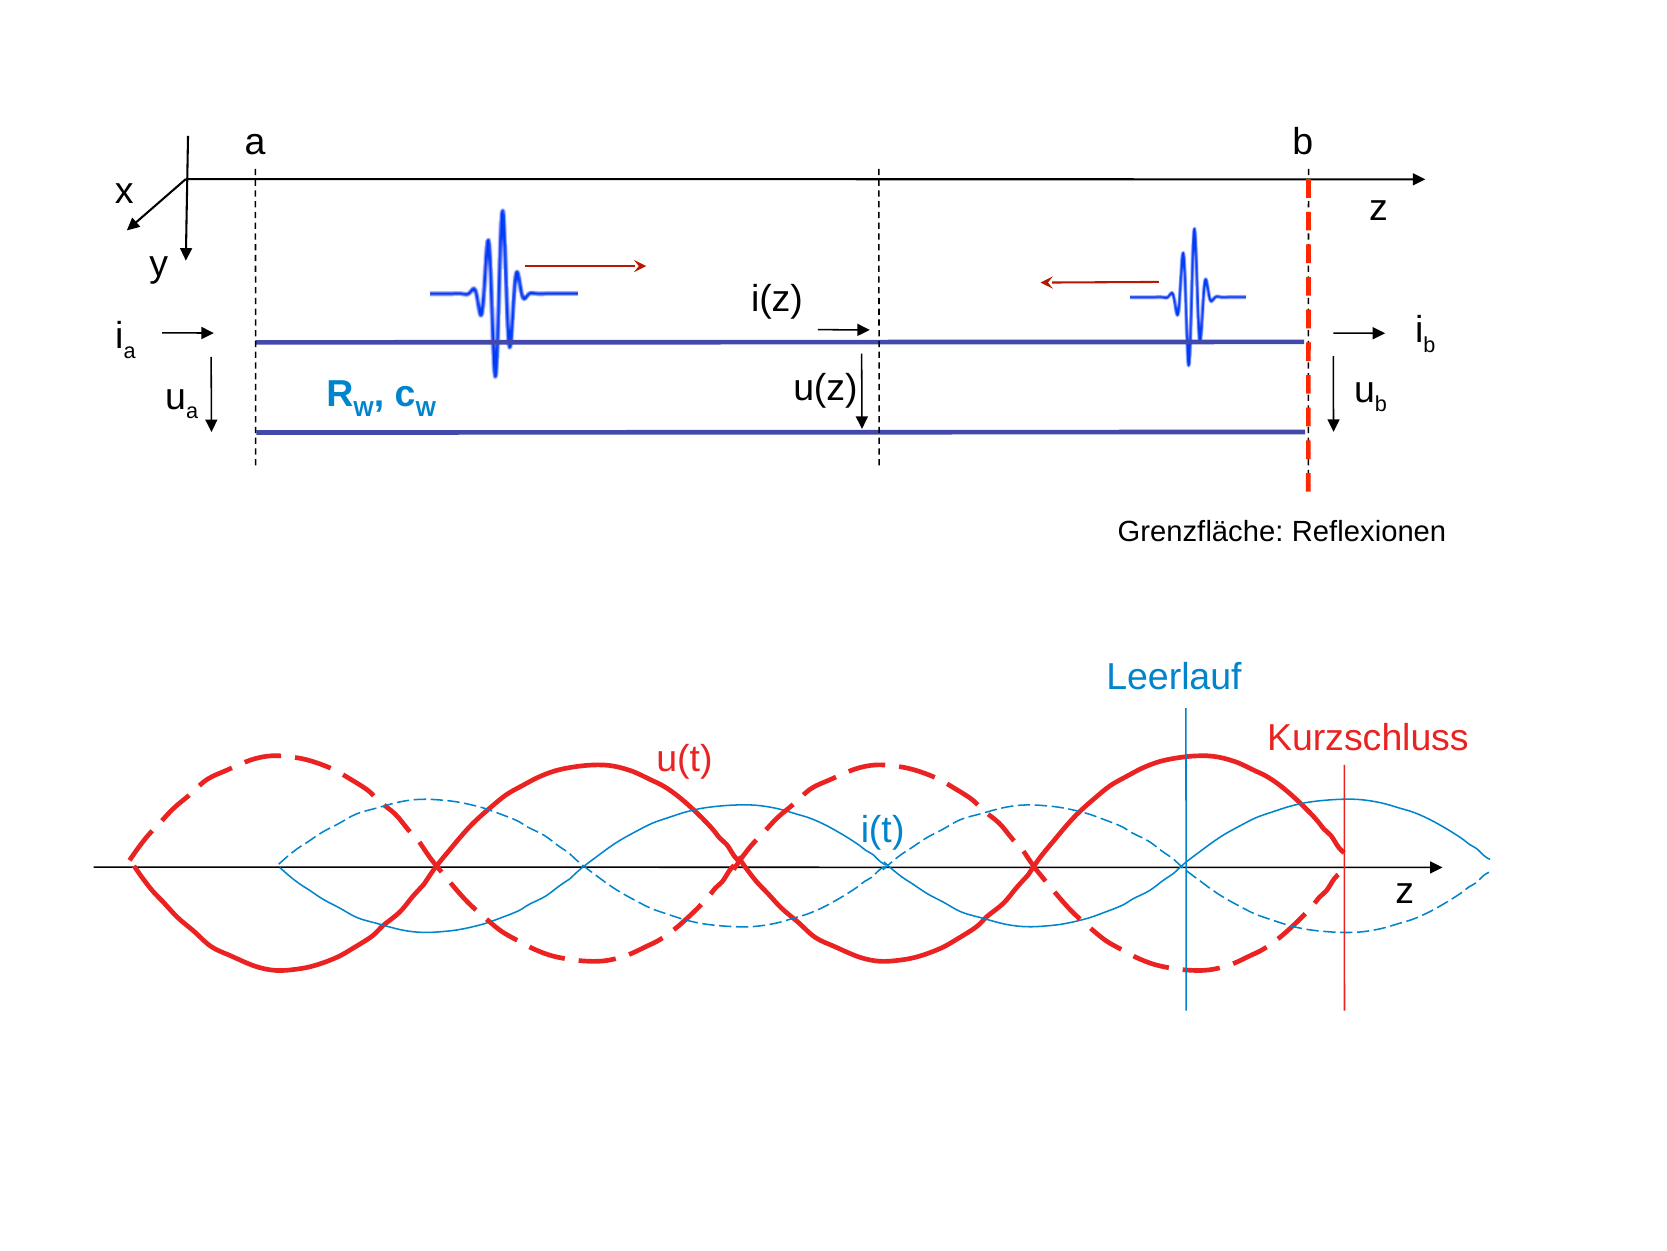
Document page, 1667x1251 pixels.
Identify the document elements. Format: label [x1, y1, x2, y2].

text_box [101, 108, 1462, 554]
text_box [93, 643, 1491, 1011]
